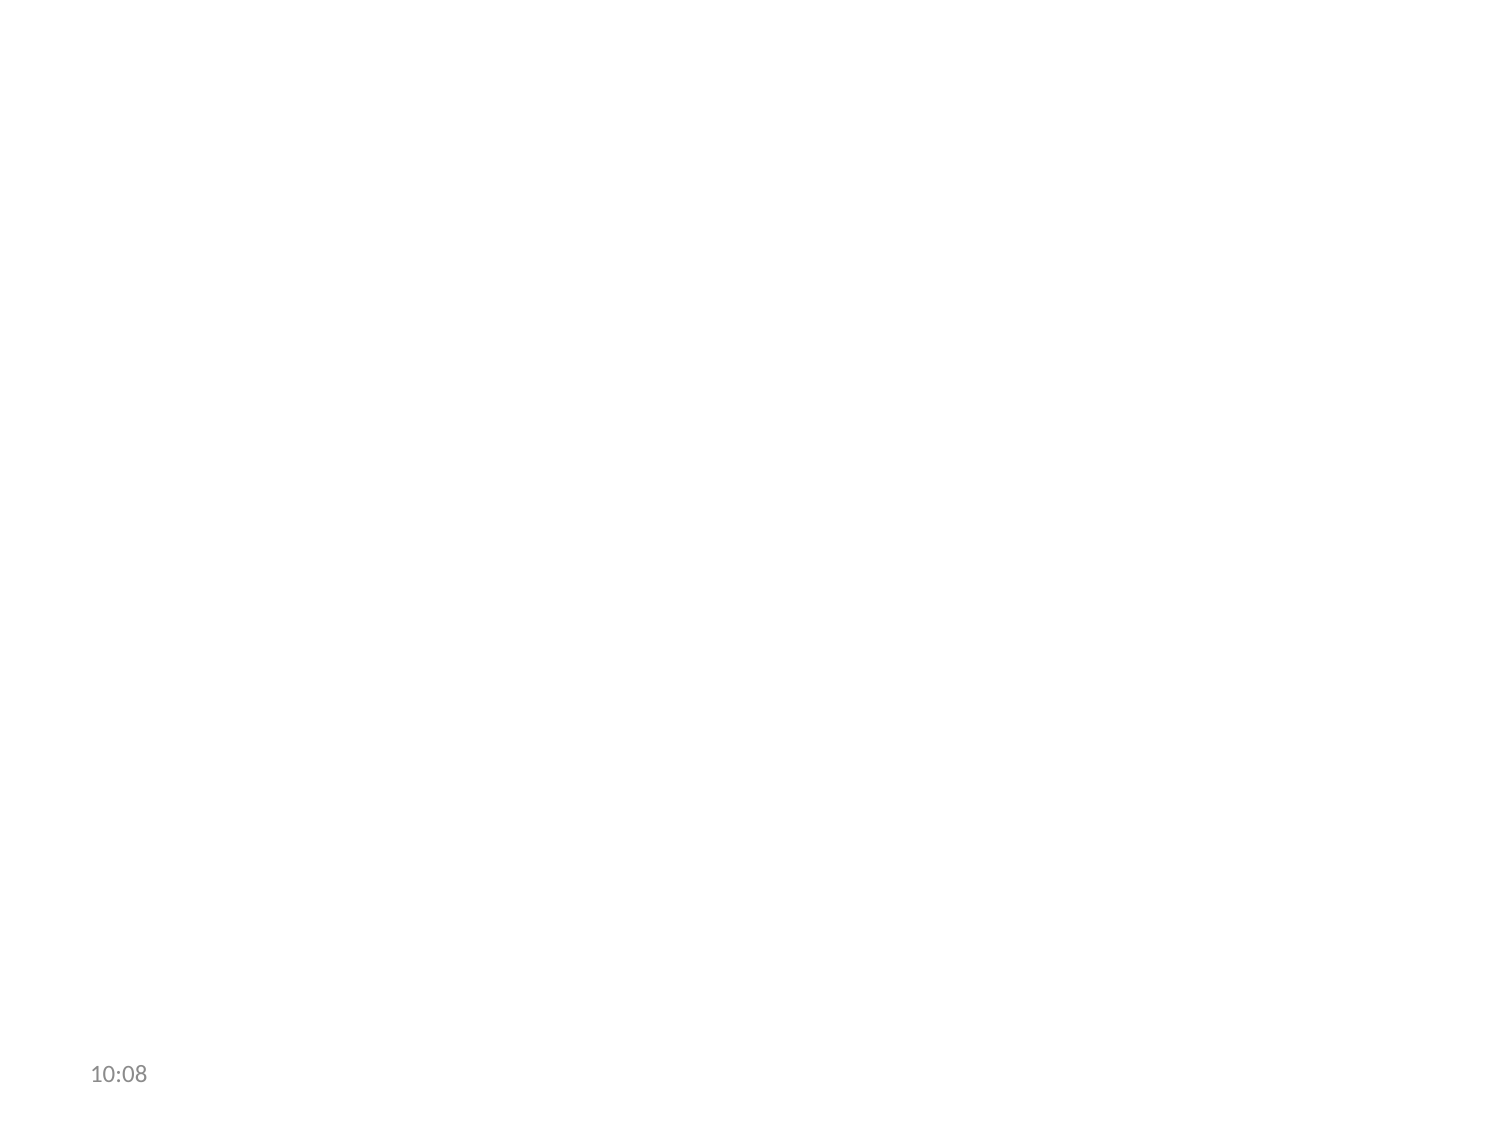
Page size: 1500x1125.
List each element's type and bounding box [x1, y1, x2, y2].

slide_number [75, 1042, 425, 1103]
